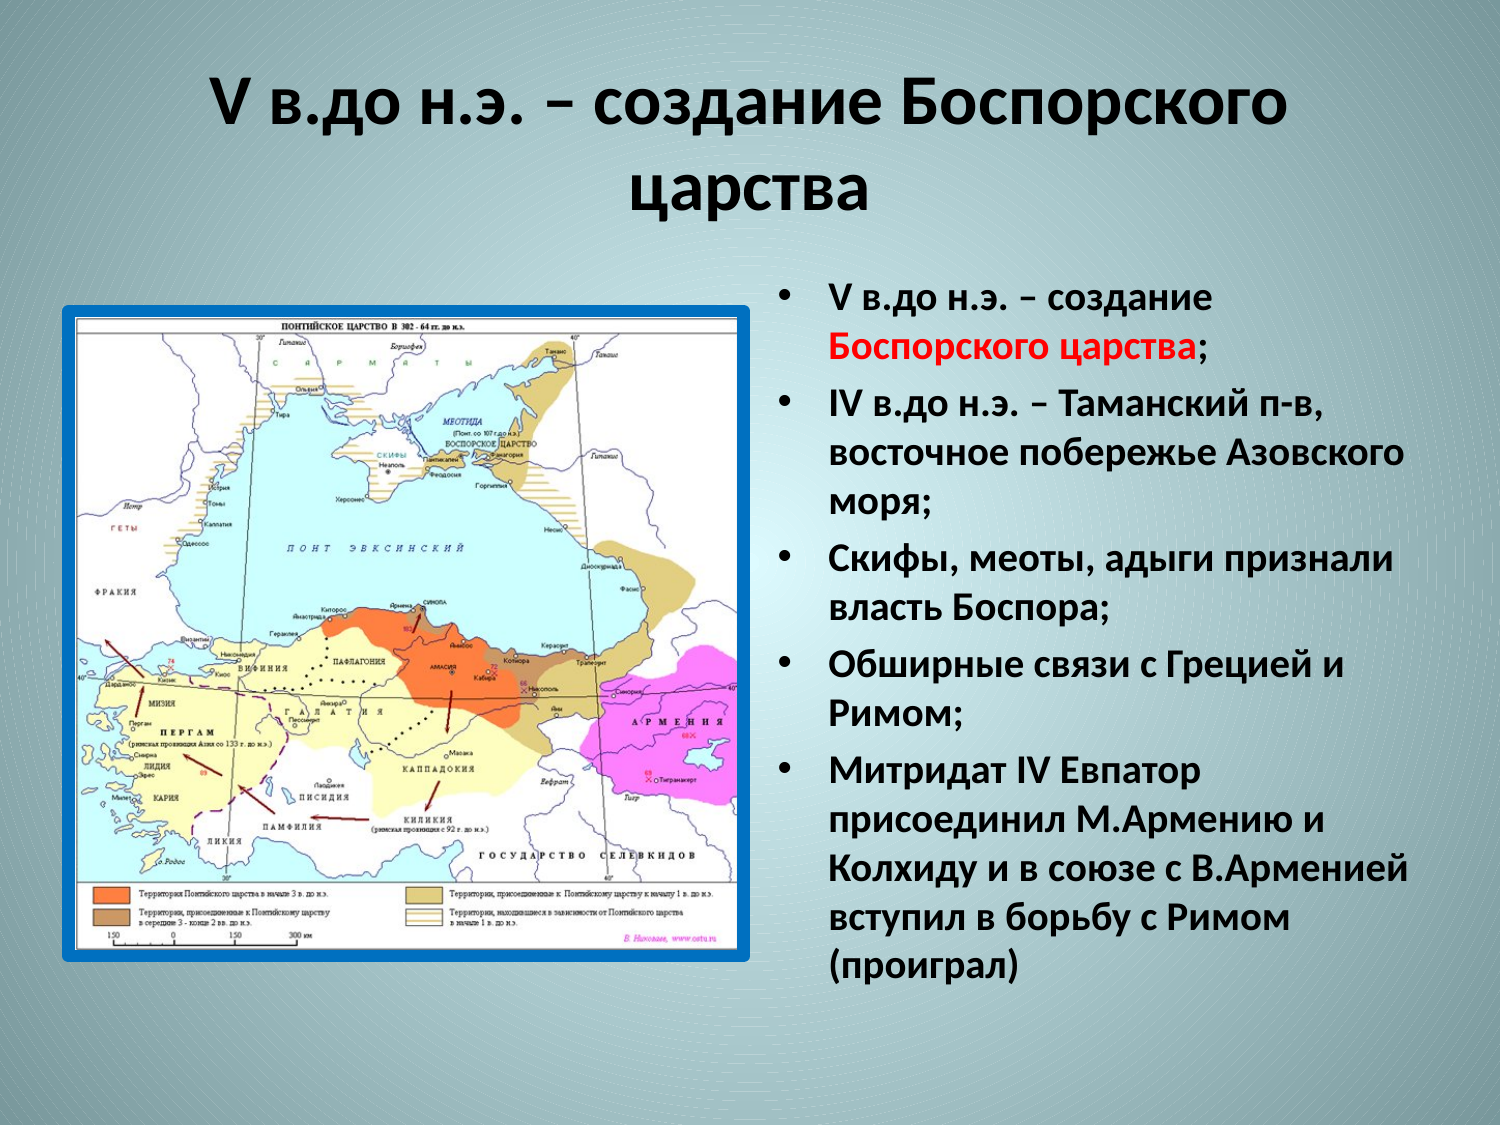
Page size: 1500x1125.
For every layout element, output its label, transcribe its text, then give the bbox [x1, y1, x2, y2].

list V в.до н.э. – создание Боспорского царства; IV в.до н.э. – Таманский п-в, восточное побережье Азовского моря; Скифы, меоты, адыги признали власть Боспора; Обширные связи с Грецией и Римом; Митридат IV Евпатор присоединил М.Армению и Колхиду и в союзе с В.Арменией вступил в борьбу с Римом (проиграл) [762, 262, 1425, 1005]
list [74, 317, 738, 951]
title V в.до н.э. – создание Боспорского царства [75, 45, 1425, 233]
